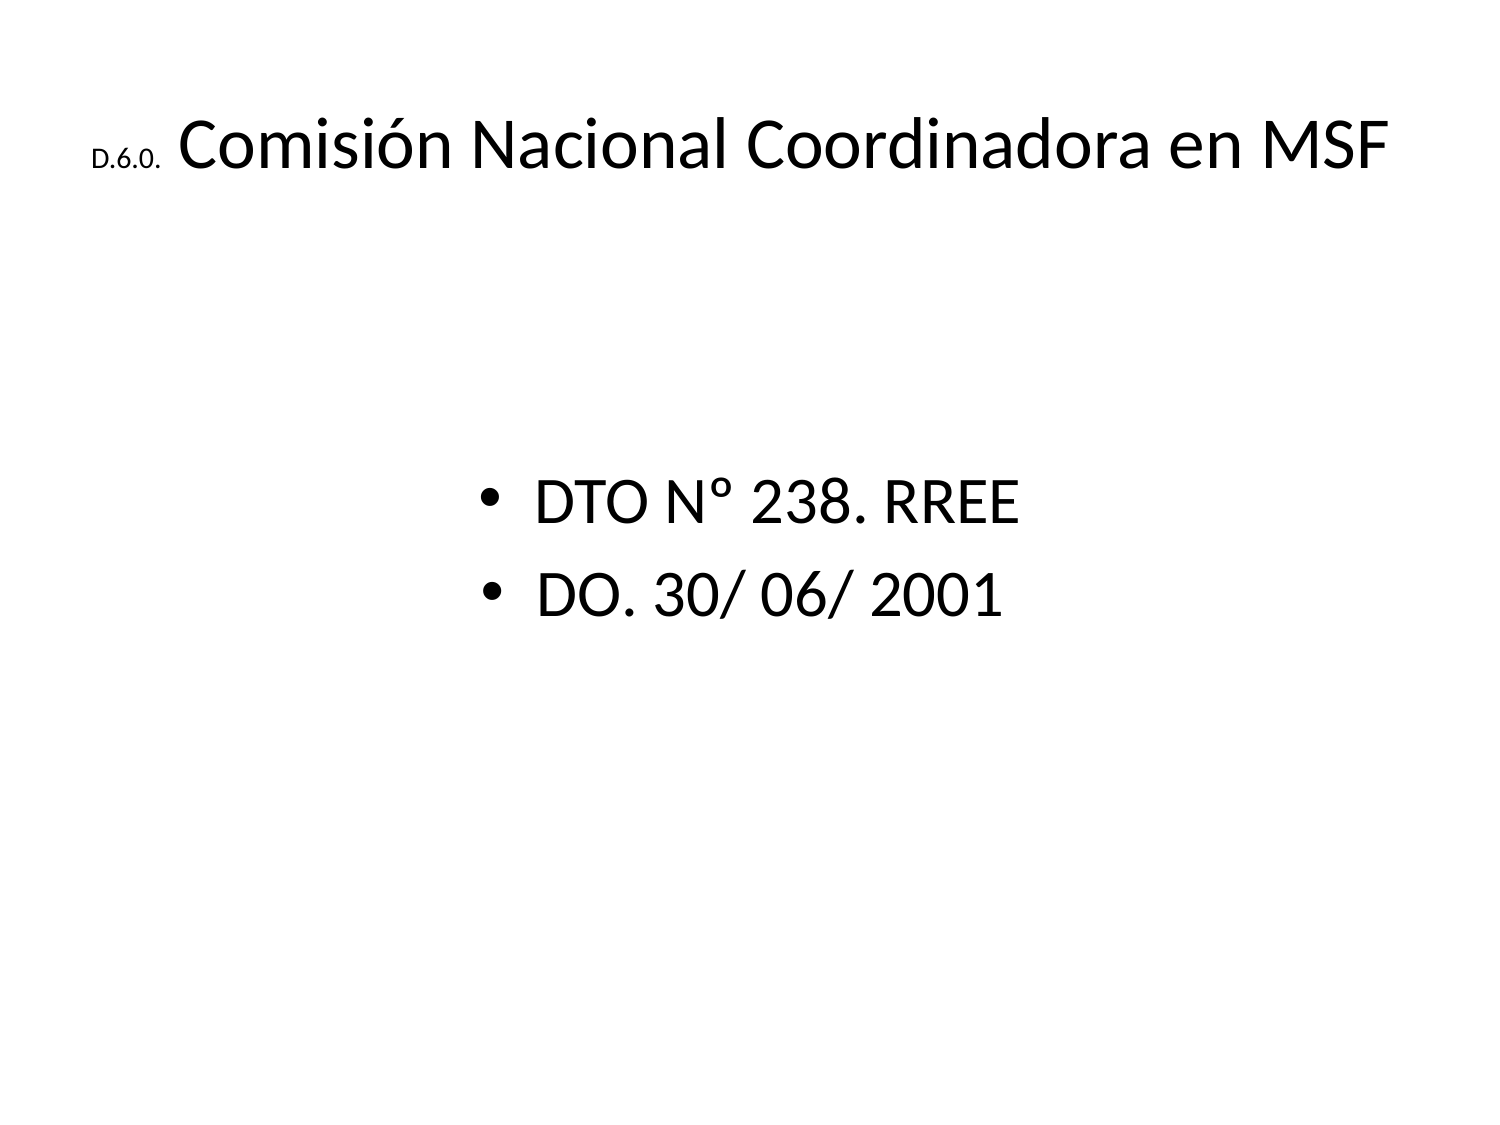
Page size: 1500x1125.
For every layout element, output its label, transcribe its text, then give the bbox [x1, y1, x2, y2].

list DTO Nº 238. RREE DO. 30/ 06/ 2001 [75, 262, 1425, 1005]
title D.6.0. Comisión Nacional Coordinadora en MSF [75, 45, 1425, 233]
